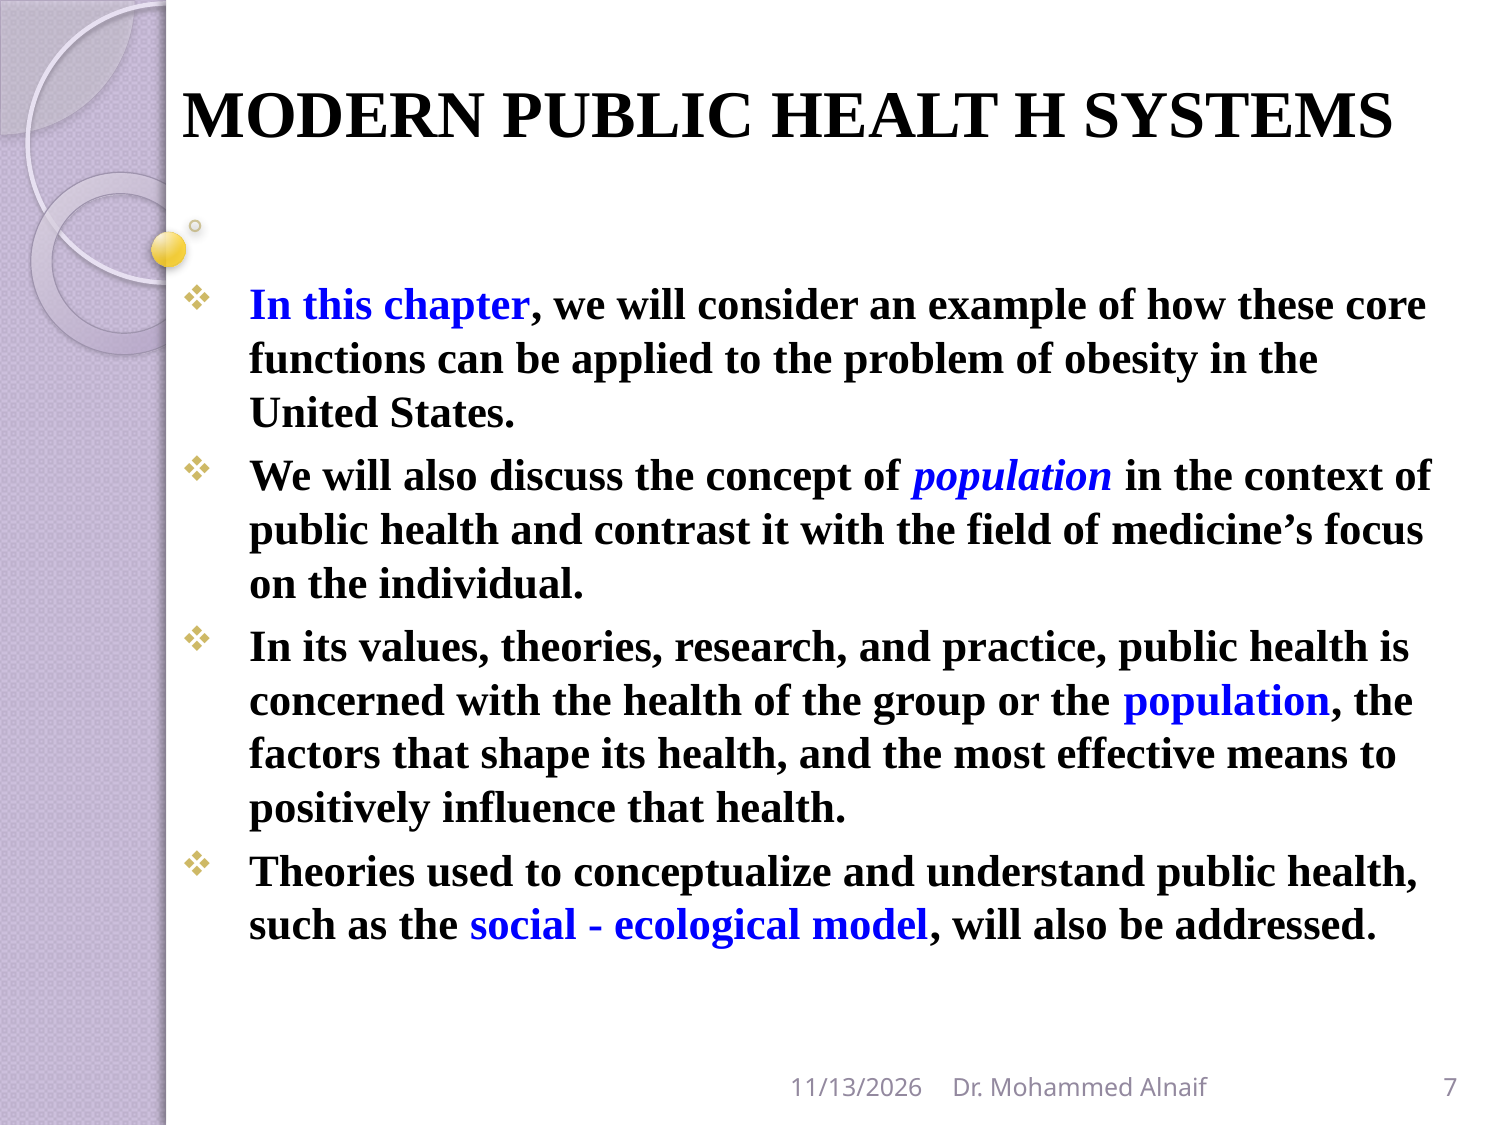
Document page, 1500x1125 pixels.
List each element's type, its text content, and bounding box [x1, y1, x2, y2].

subtitle In this chapter, we will consider an example of how these core functions can be applied to the problem of obesity in the United States. We will also discuss the concept of population in the context of public health and contrast it with the field of medicine’s focus on the individual. In its values, theories, research, and practice, public health is concerned with the health of the group or the population, the factors that shape its health, and the most effective means to positively influence that health. Theories used to conceptualize and understand public health, such as the social - ecological model, will also be addressed. [162, 275, 1450, 1013]
title MODERN PUBLIC HEALT H SYSTEMS [137, 62, 1413, 159]
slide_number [587, 1034, 937, 1113]
slide_number 7 [1413, 1034, 1488, 1113]
footer Dr. Mohammed Alnaif [937, 1034, 1413, 1113]
